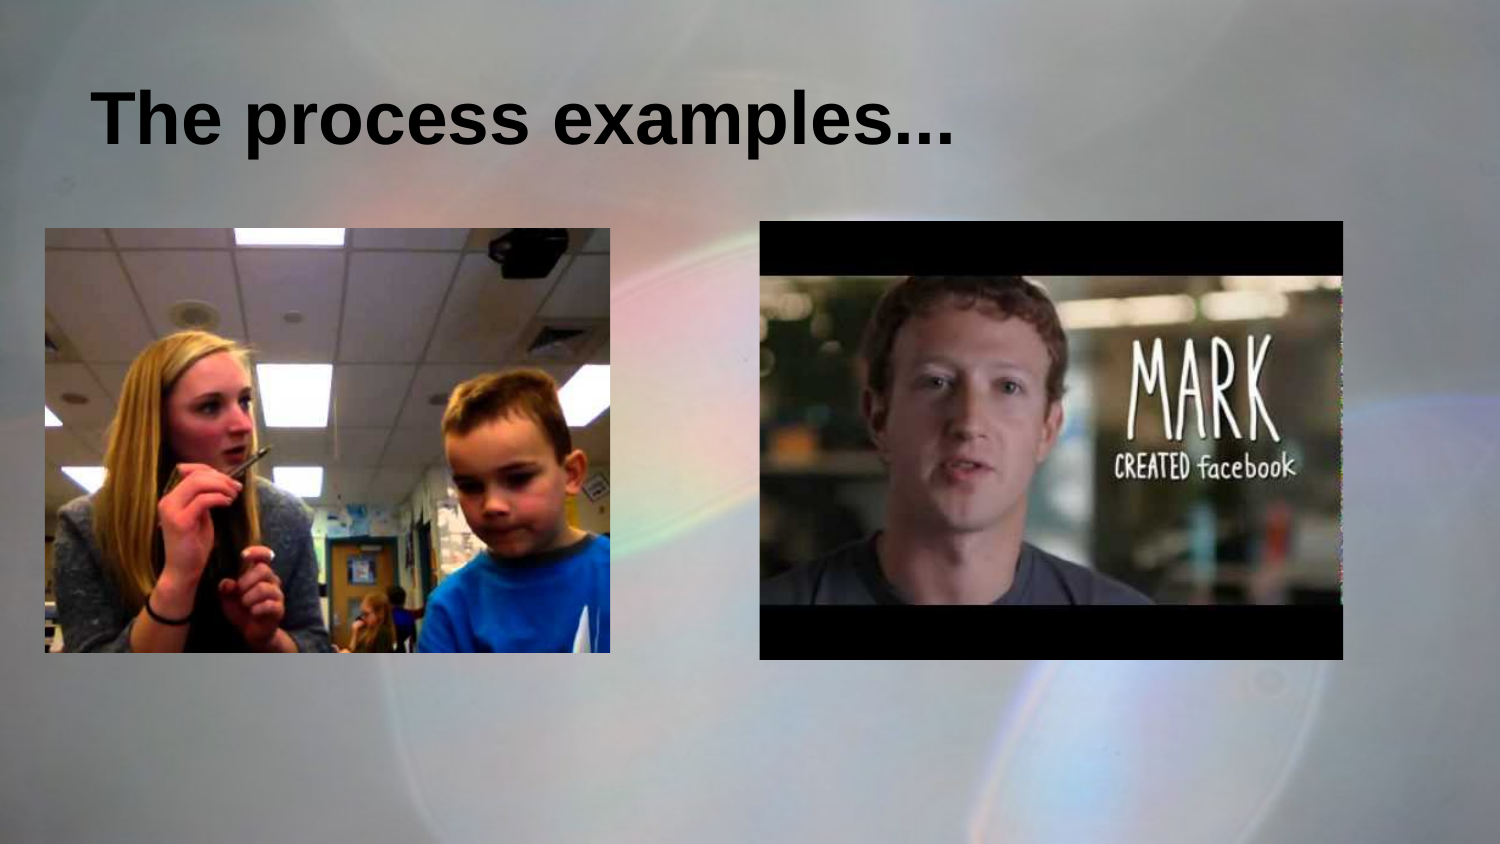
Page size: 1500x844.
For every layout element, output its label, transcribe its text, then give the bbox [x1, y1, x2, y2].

title The process examples... [75, 33, 1425, 175]
text_box [44, 228, 611, 653]
picture [0, 0, 1500, 844]
text_box [759, 221, 1344, 660]
